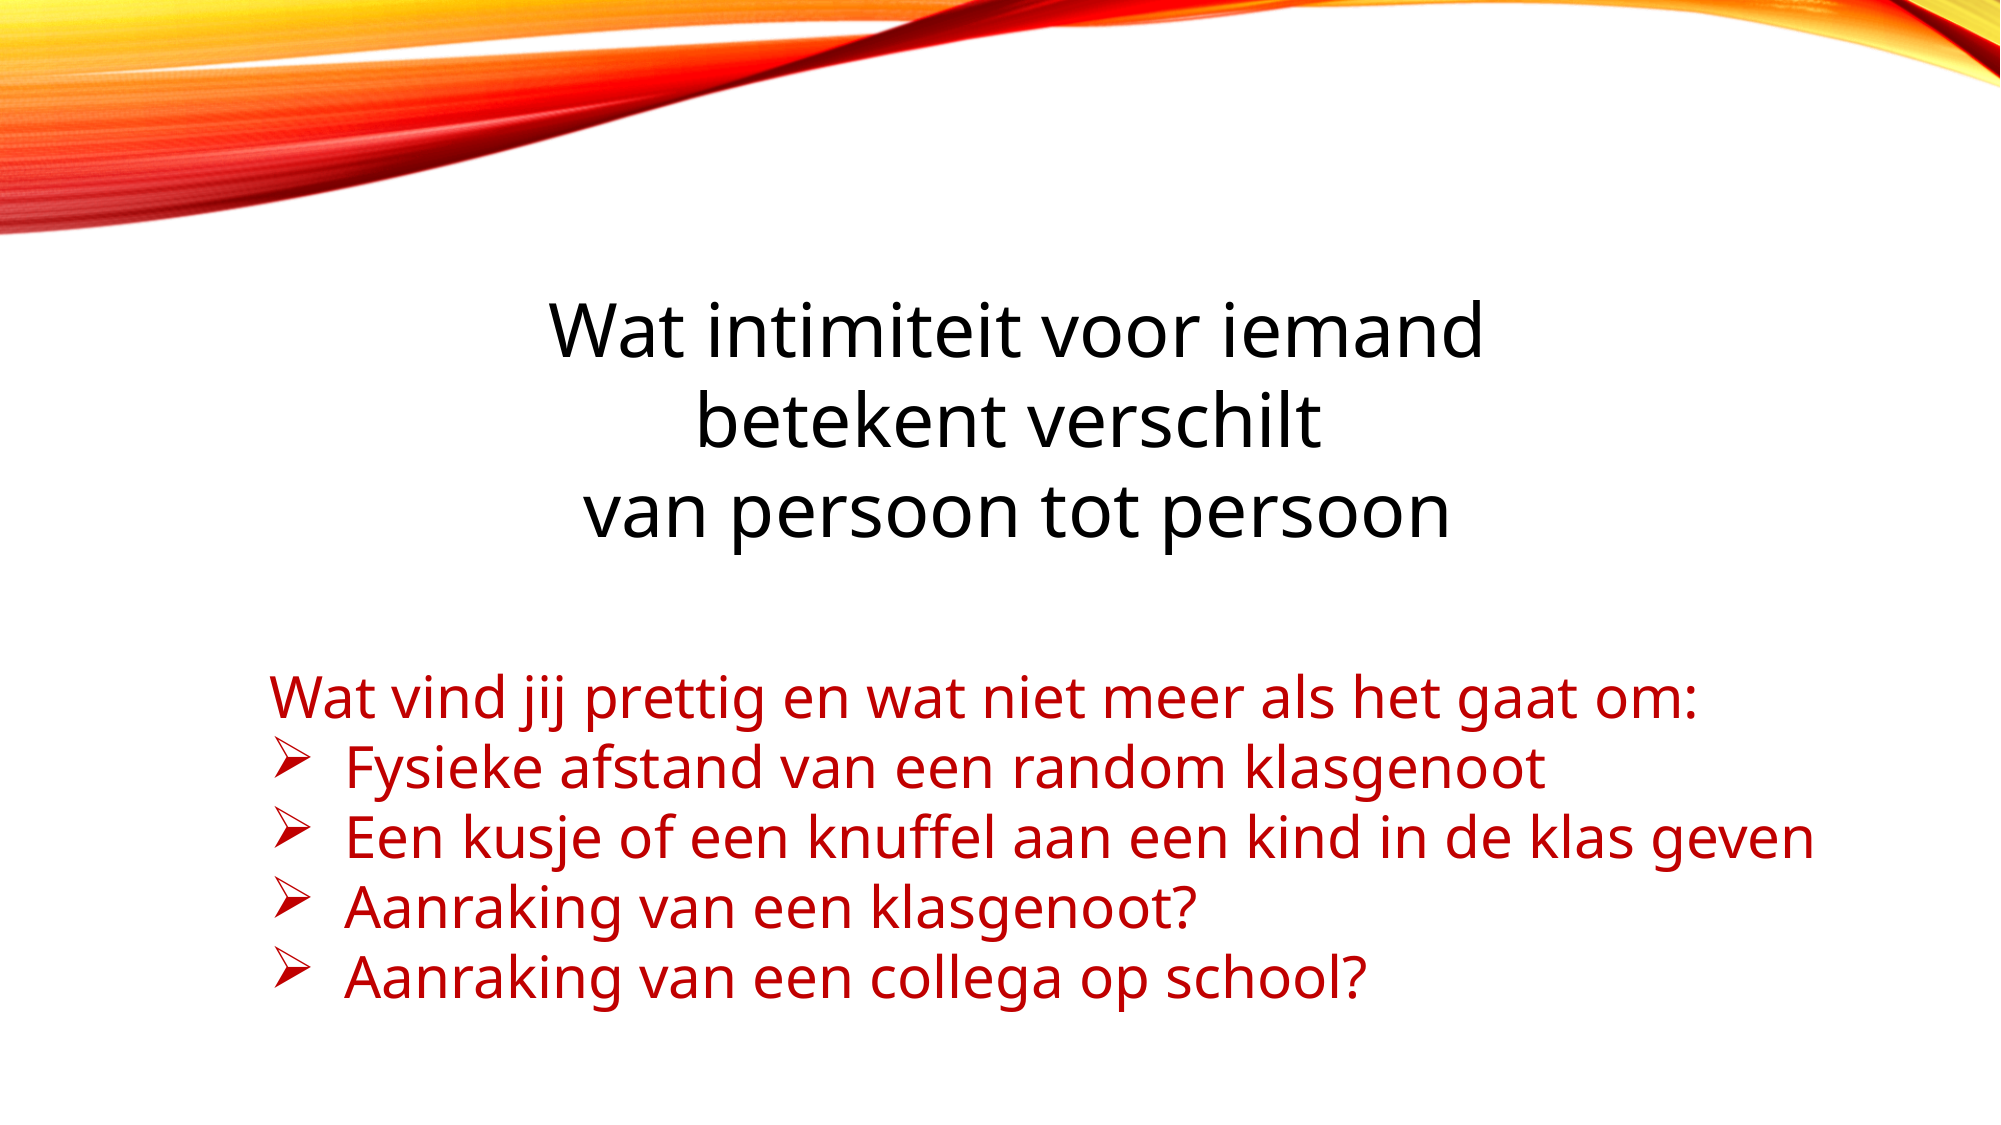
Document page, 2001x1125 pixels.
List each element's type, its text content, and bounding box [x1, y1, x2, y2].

text_box Wat intimiteit voor iemand betekent verschilt van persoon tot persoon [533, 274, 1503, 560]
picture [0, 0, 2000, 237]
text_box Wat vind jij prettig en wat niet meer als het gaat om: Fysieke afstand van een random klasgenoot Een kusje of een knuffel aan een kind in de klas geven Aanraking van een klasgenoot? Aanraking van een collega op school? [254, 652, 1832, 1088]
